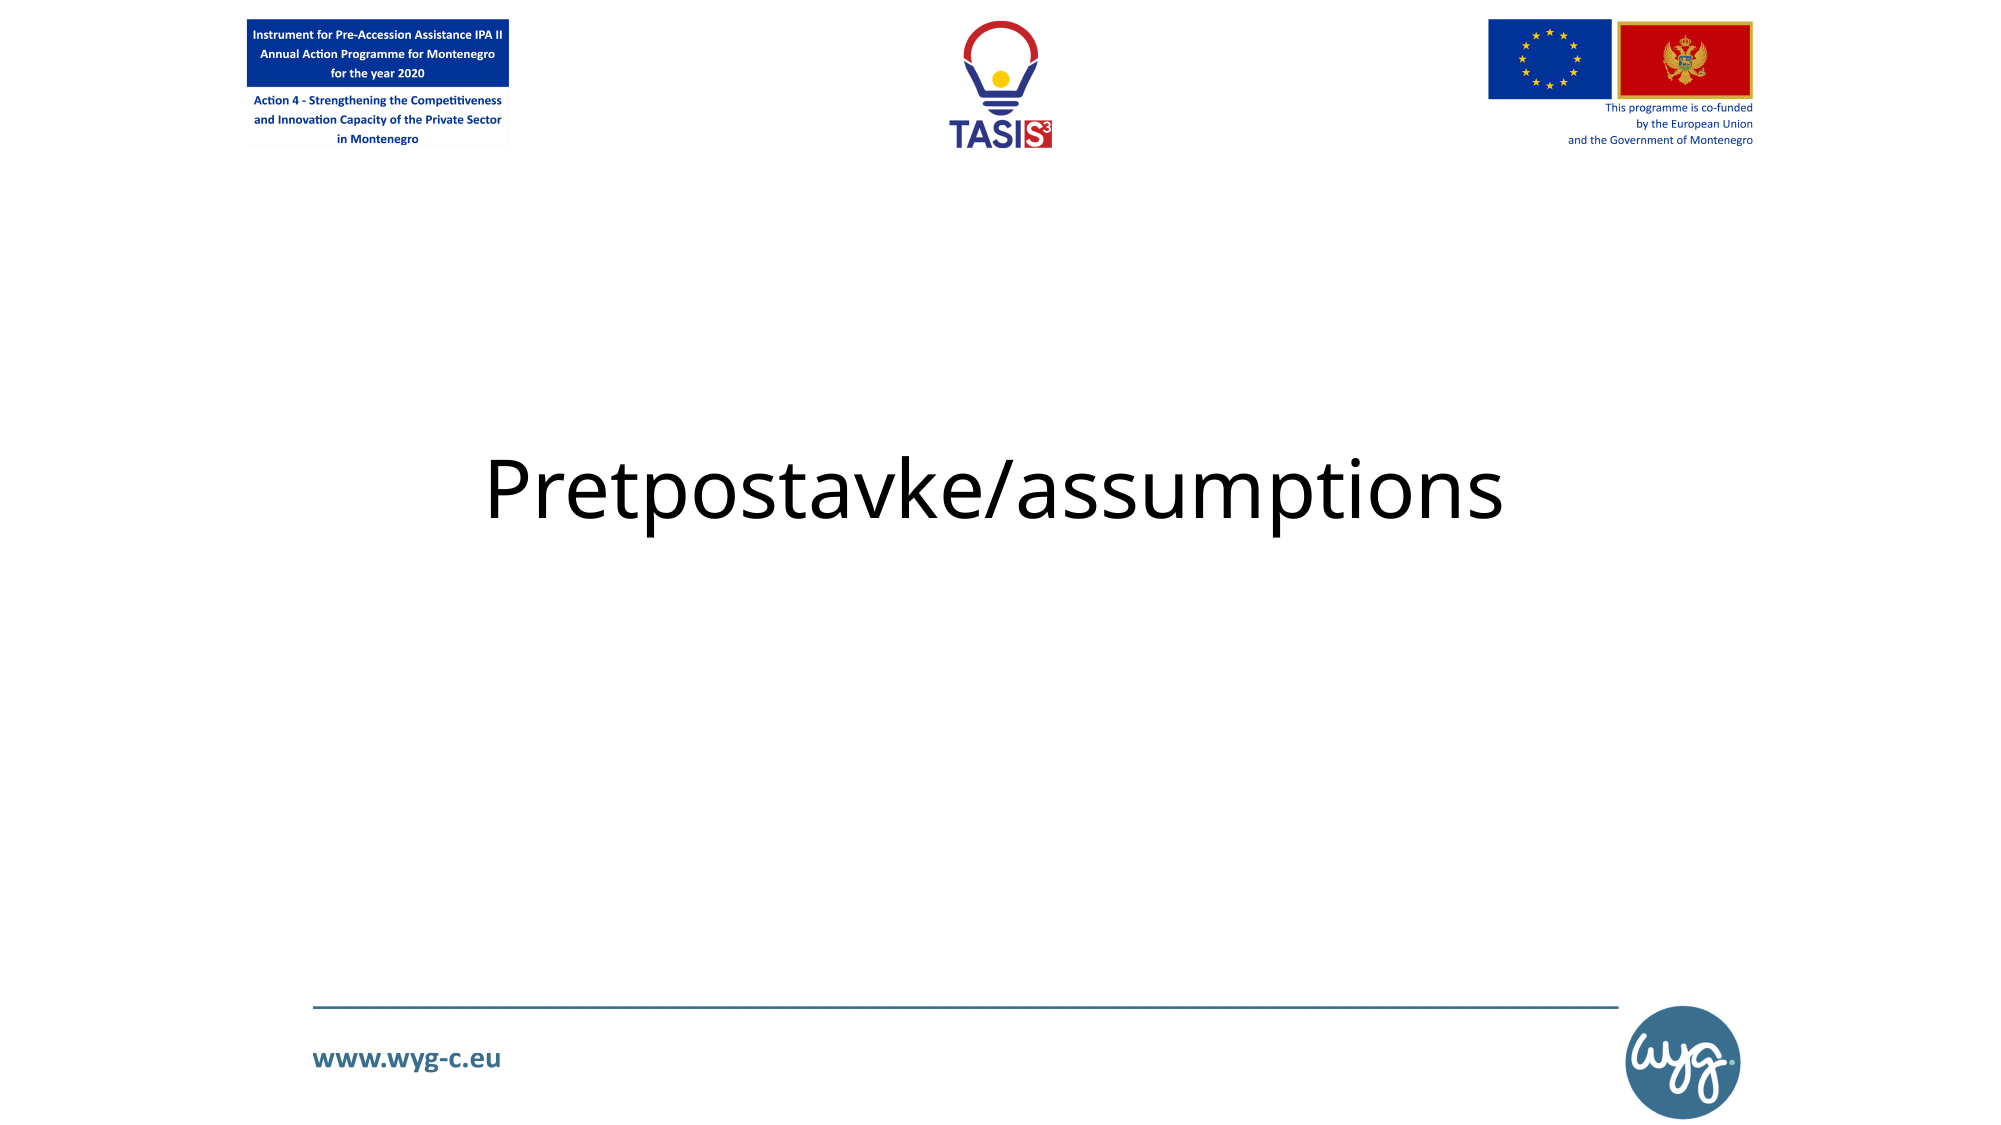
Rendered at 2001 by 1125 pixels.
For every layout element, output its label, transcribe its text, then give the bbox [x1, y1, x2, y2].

picture [246, 19, 1753, 149]
title Pretpostavke/assumptions [468, 439, 1531, 545]
picture [312, 1000, 1743, 1125]
